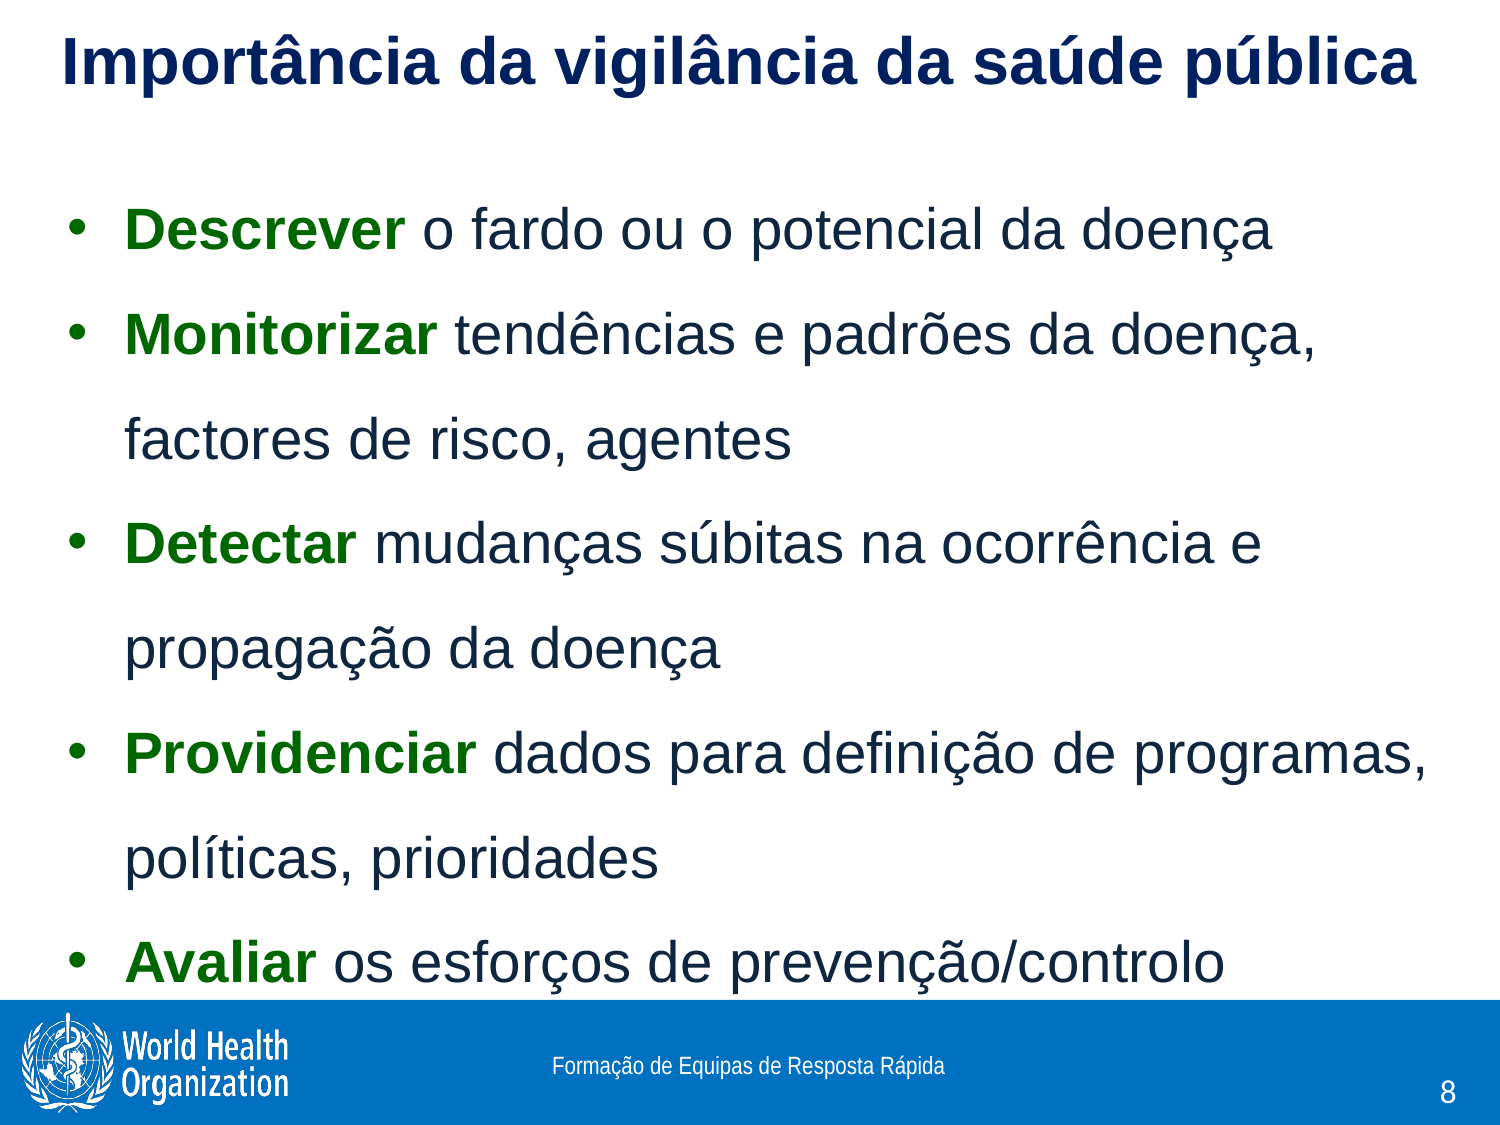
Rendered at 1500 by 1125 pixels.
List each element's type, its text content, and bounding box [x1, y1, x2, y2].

text_box Descrever o fardo ou o potencial da doença Monitorizar tendências e padrões da doença, factores de risco, agentes Detectar mudanças súbitas na ocorrência e propagação da doença Providenciar dados para definição de programas, políticas, prioridades Avaliar os esforços de prevenção/controlo [53, 173, 1462, 1006]
picture [21, 1012, 288, 1113]
text_box Importância da vigilância da saúde pública [17, 10, 1462, 173]
